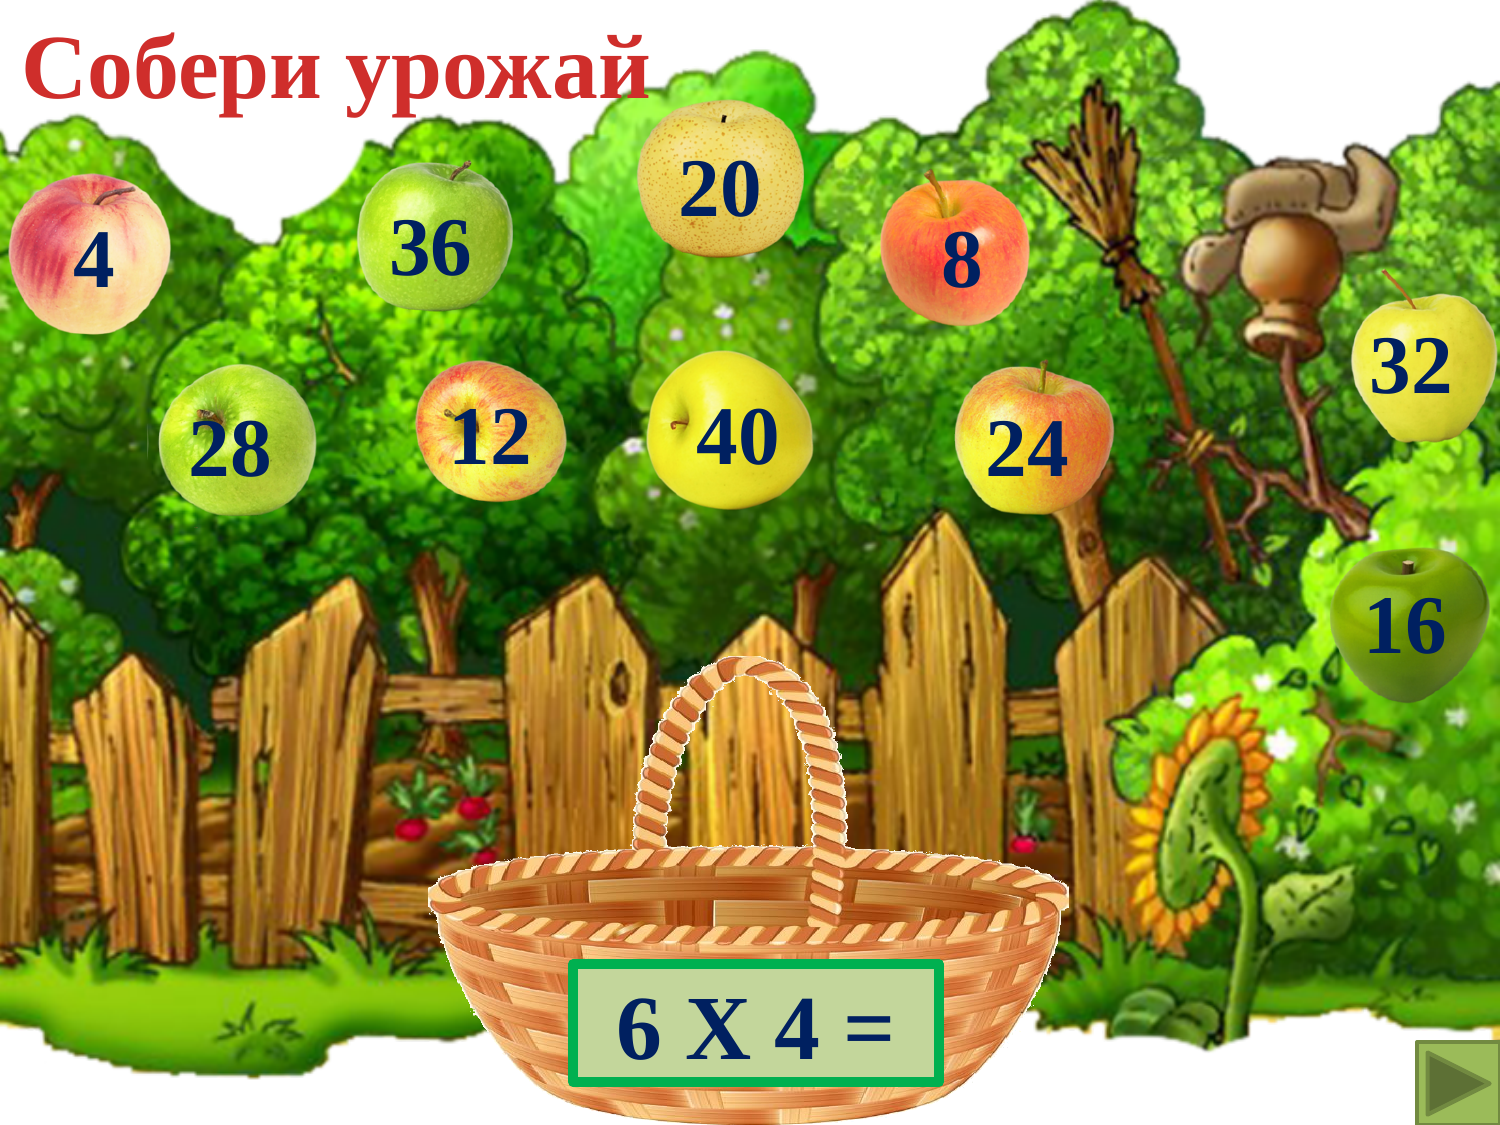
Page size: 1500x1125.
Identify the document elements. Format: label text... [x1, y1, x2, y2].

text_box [0, 160, 178, 339]
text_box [348, 148, 514, 324]
picture [0, 0, 1500, 1125]
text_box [1346, 255, 1500, 450]
text_box [1415, 1040, 1500, 1125]
text_box Собери урожай [0, 0, 674, 125]
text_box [867, 160, 1034, 336]
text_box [619, 66, 810, 262]
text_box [1310, 538, 1500, 707]
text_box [926, 349, 1117, 526]
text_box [631, 314, 822, 517]
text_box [147, 349, 325, 528]
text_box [407, 349, 573, 520]
